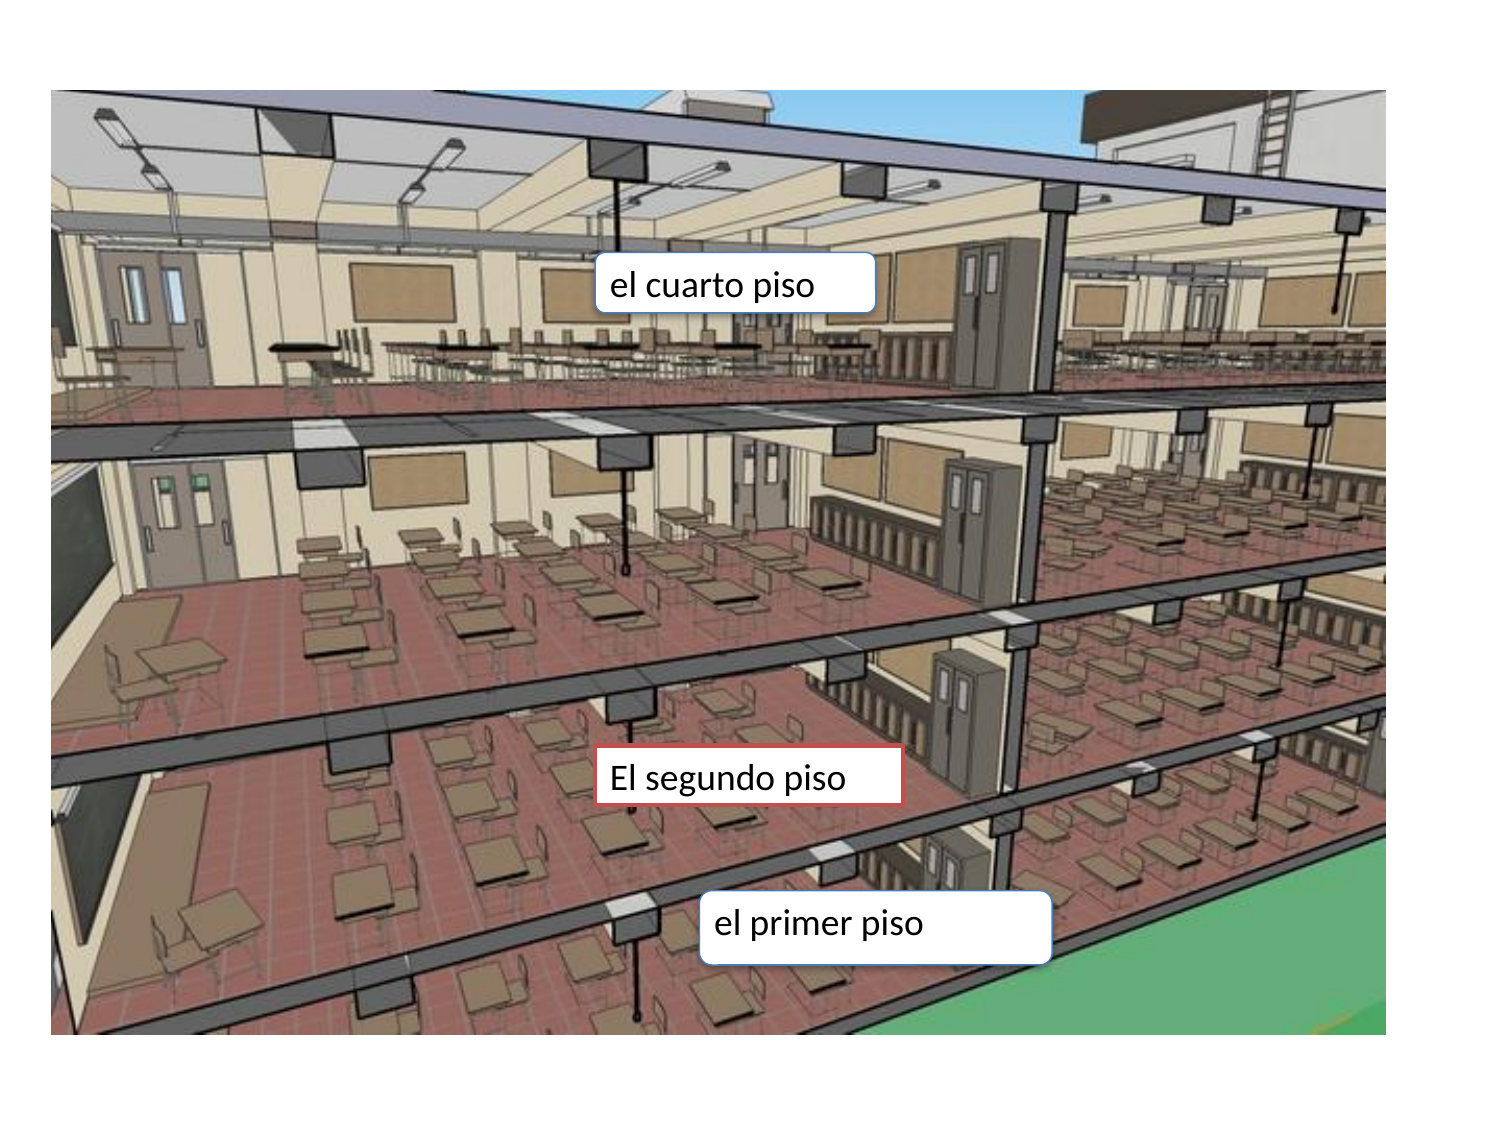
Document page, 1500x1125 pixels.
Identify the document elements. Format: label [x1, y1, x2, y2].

picture [51, 90, 1386, 1035]
